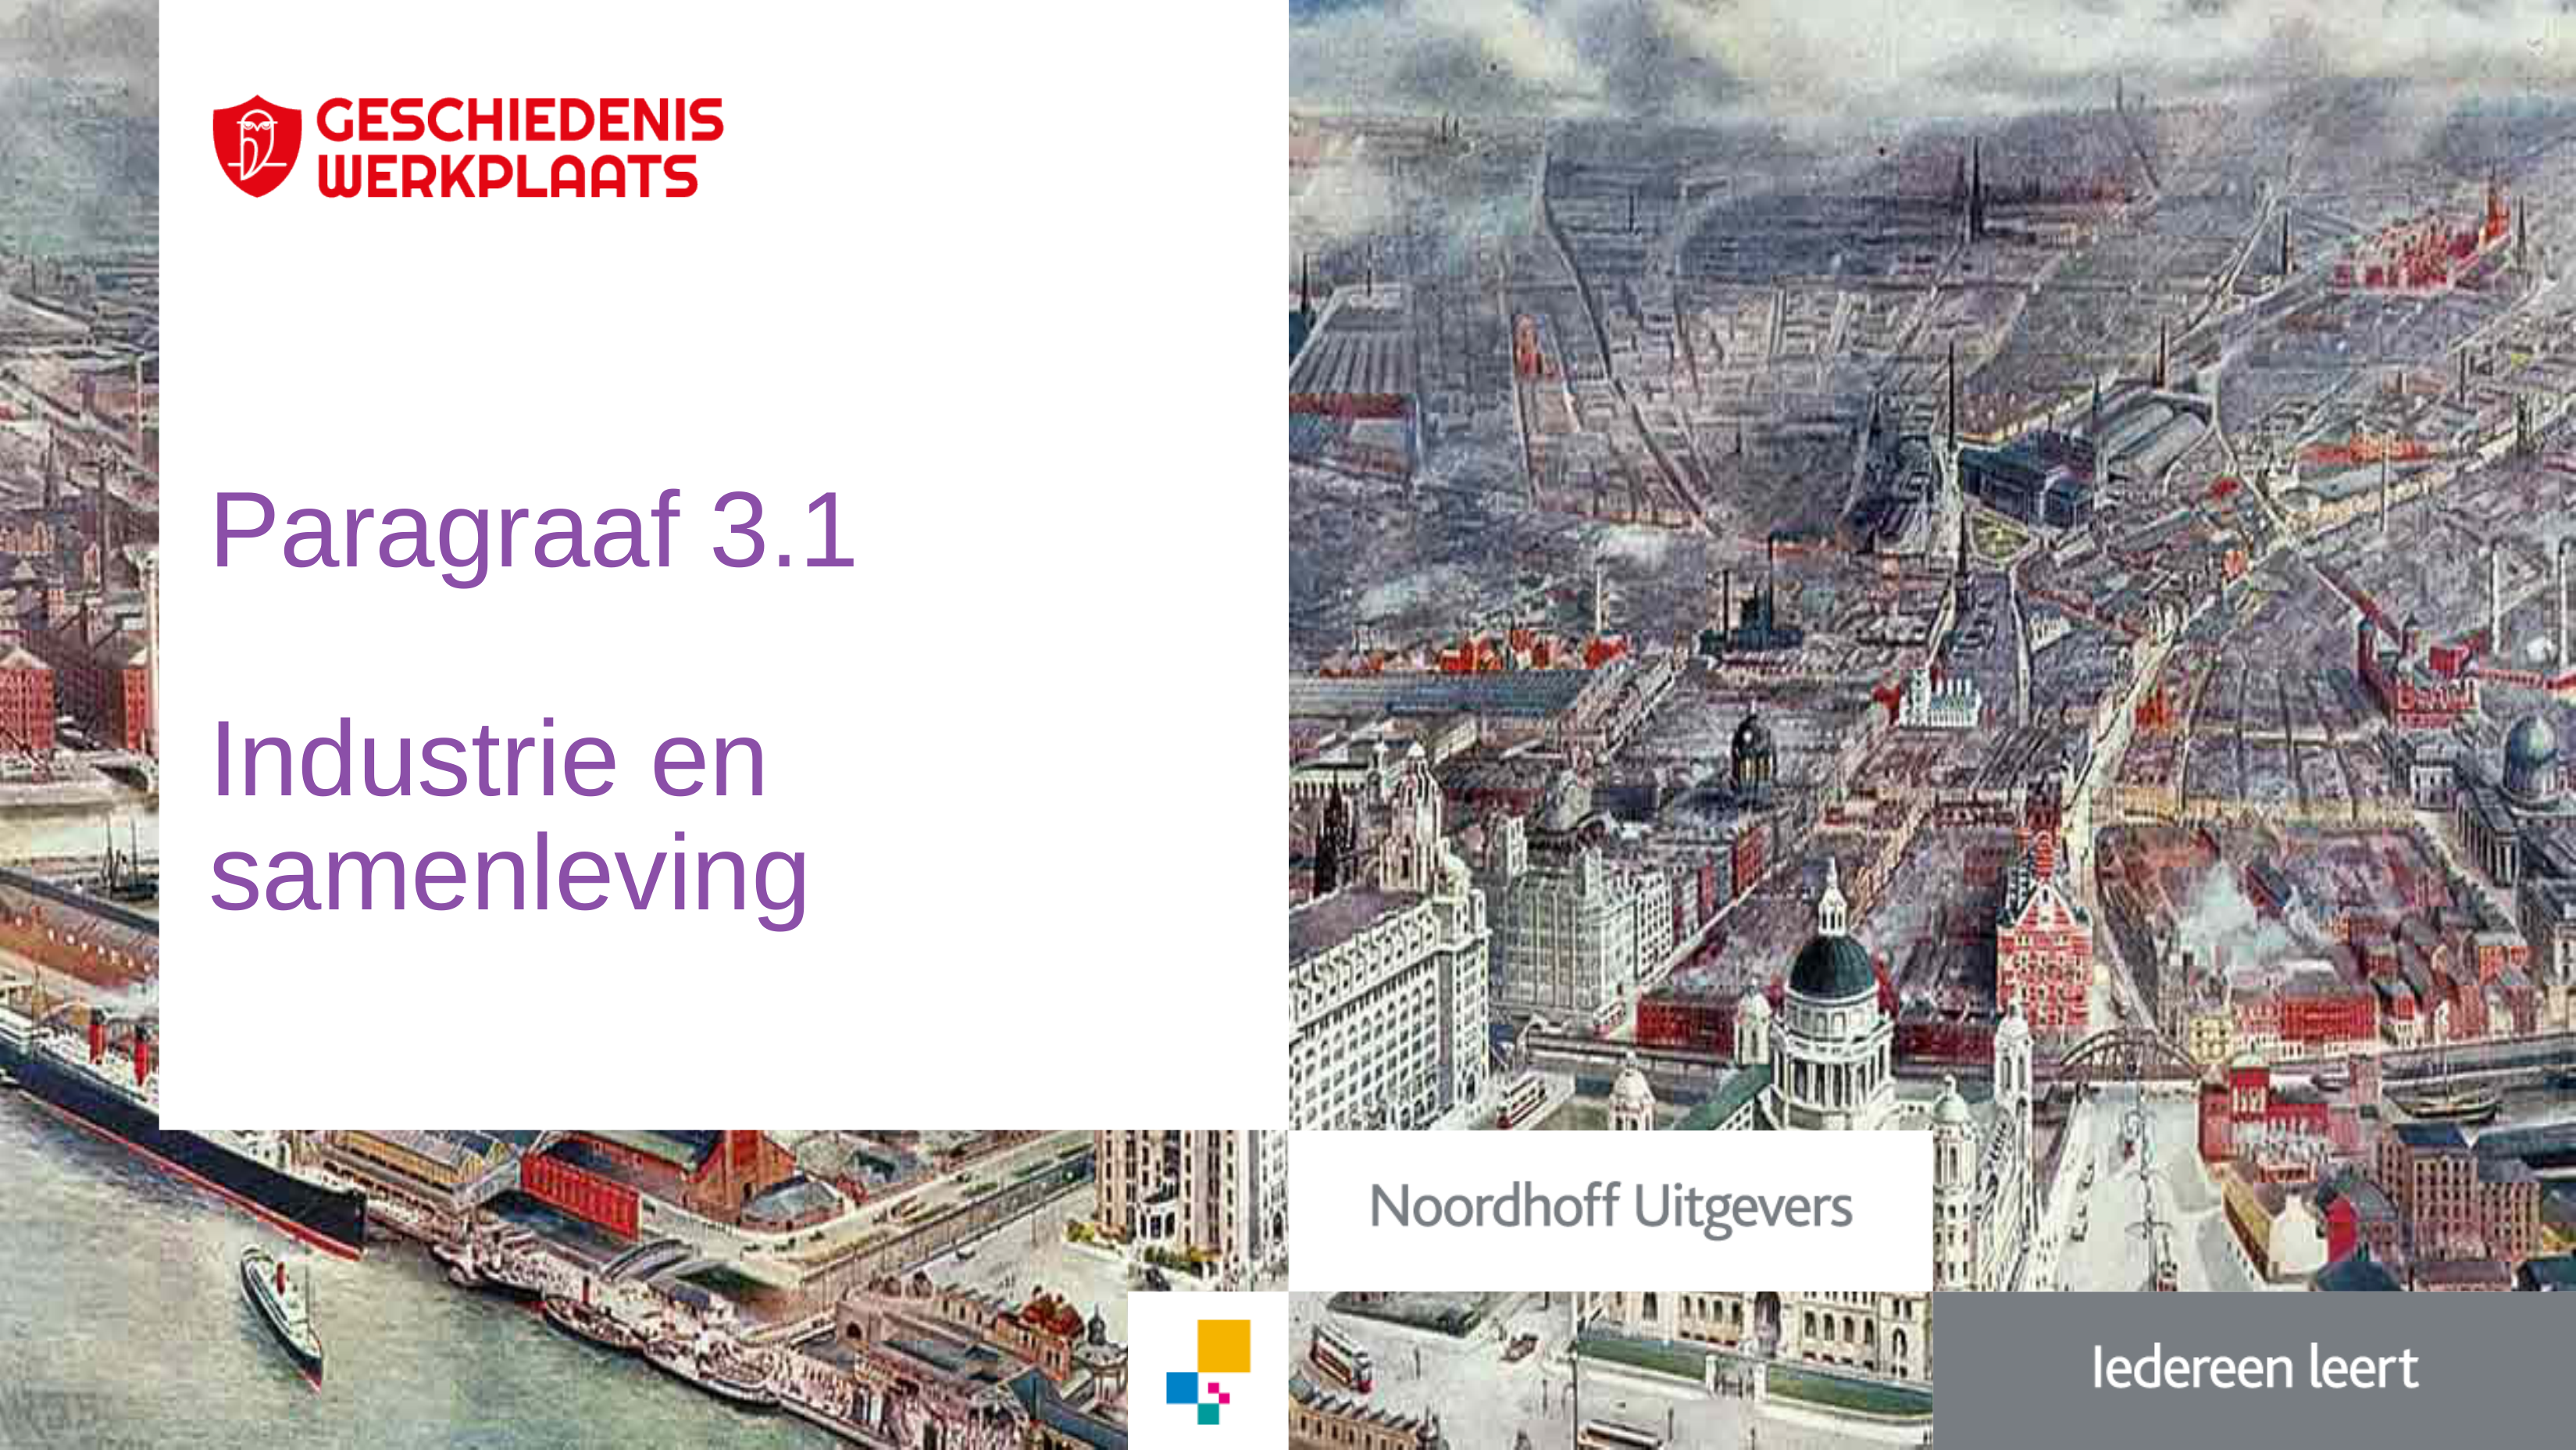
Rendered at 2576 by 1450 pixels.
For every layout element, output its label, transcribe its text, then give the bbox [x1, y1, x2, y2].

picture [0, 0, 2576, 1450]
title Paragraaf 3.1 Industrie en samenleving [159, 322, 1289, 968]
picture [159, 0, 1185, 293]
